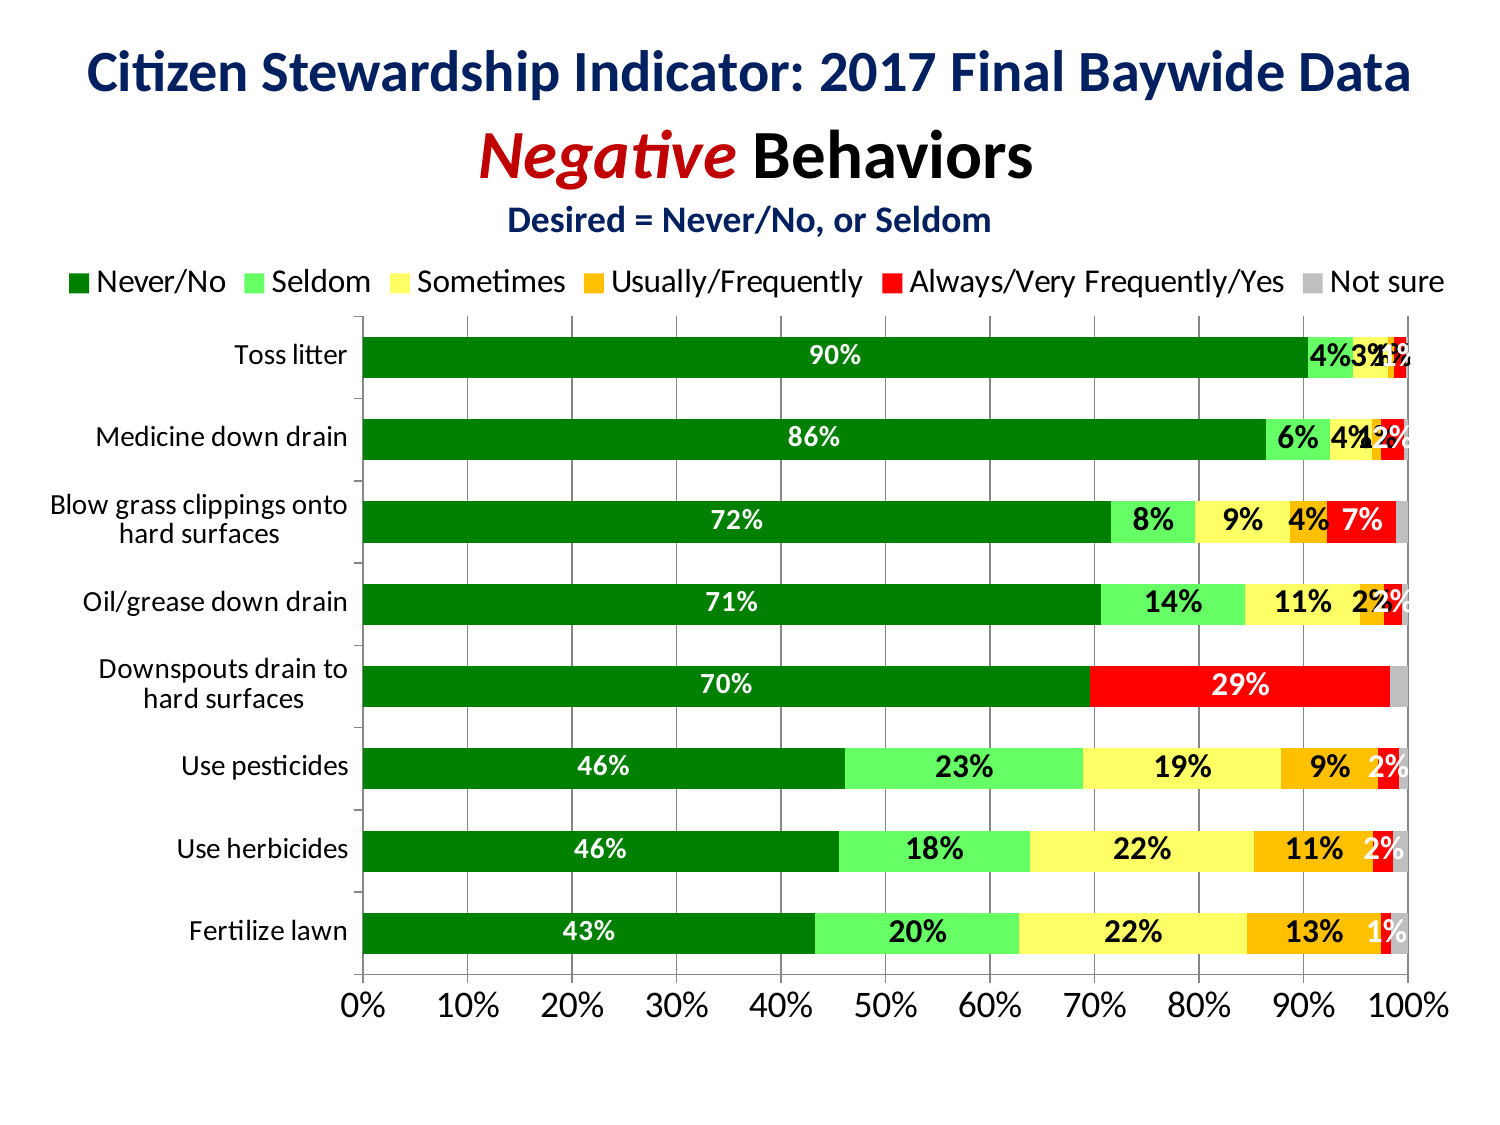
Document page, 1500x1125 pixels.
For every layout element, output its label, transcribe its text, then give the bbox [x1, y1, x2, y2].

text_box Citizen Stewardship Indicator: 2017 Final Baywide Data [56, 25, 1444, 110]
text_box Desired = Never/No, or Seldom [212, 187, 1288, 248]
chart [49, 250, 1463, 1051]
title Negative Behaviors [81, 110, 1432, 200]
